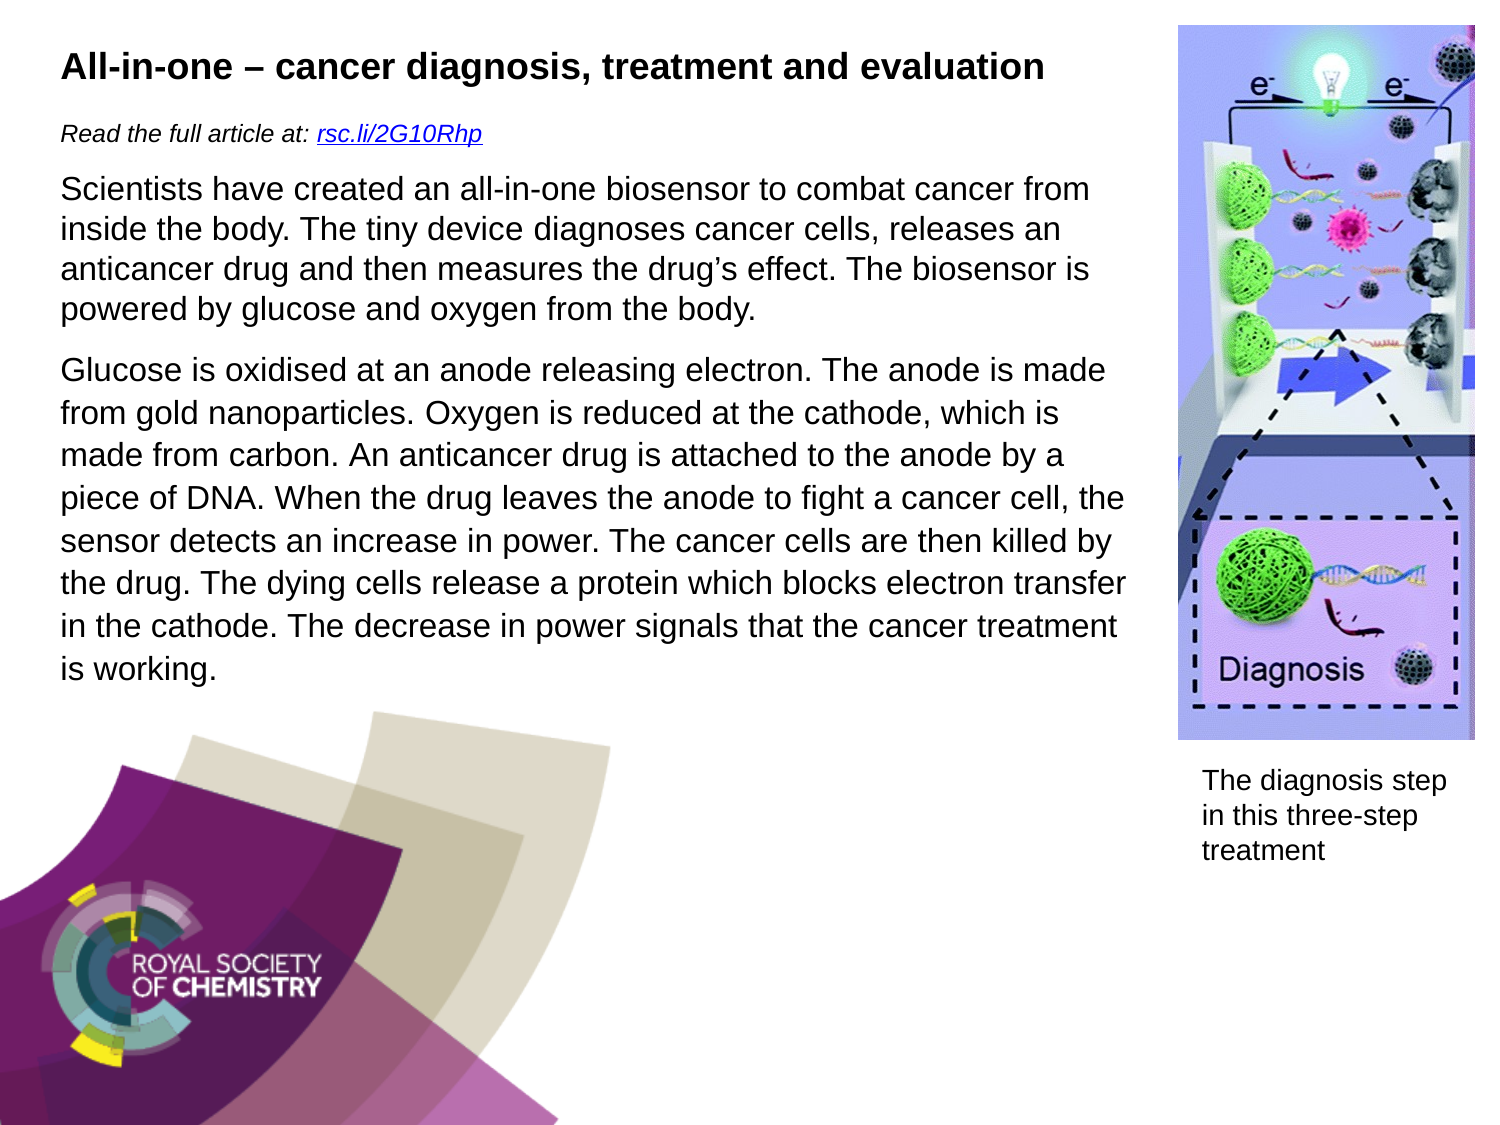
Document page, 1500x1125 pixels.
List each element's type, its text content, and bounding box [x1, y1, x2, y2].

text_box Glucose is oxidised at an anode releasing electron. The anode is made from gold nanoparticles. Oxygen is reduced at the cathode, which is made from carbon. An anticancer drug is attached to the anode by a piece of DNA. When the drug leaves the anode to fight a cancer cell, the sensor detects an increase in power. The cancer cells are then killed by the drug. The dying cells release a protein which blocks electron transfer in the cathode. The decrease in power signals that the cancer treatment is working. [45, 338, 1164, 695]
picture [0, 3, 1500, 1125]
text_box Scientists have created an all-in-one biosensor to combat cancer from inside the body. The tiny device diagnoses cancer cells, releases an anticancer drug and then measures the drug’s effect. The biosensor is powered by glucose and oxygen from the body. [45, 164, 1164, 335]
text_box The diagnosis step in this three-step treatment [1187, 753, 1484, 874]
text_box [45, 30, 1164, 156]
